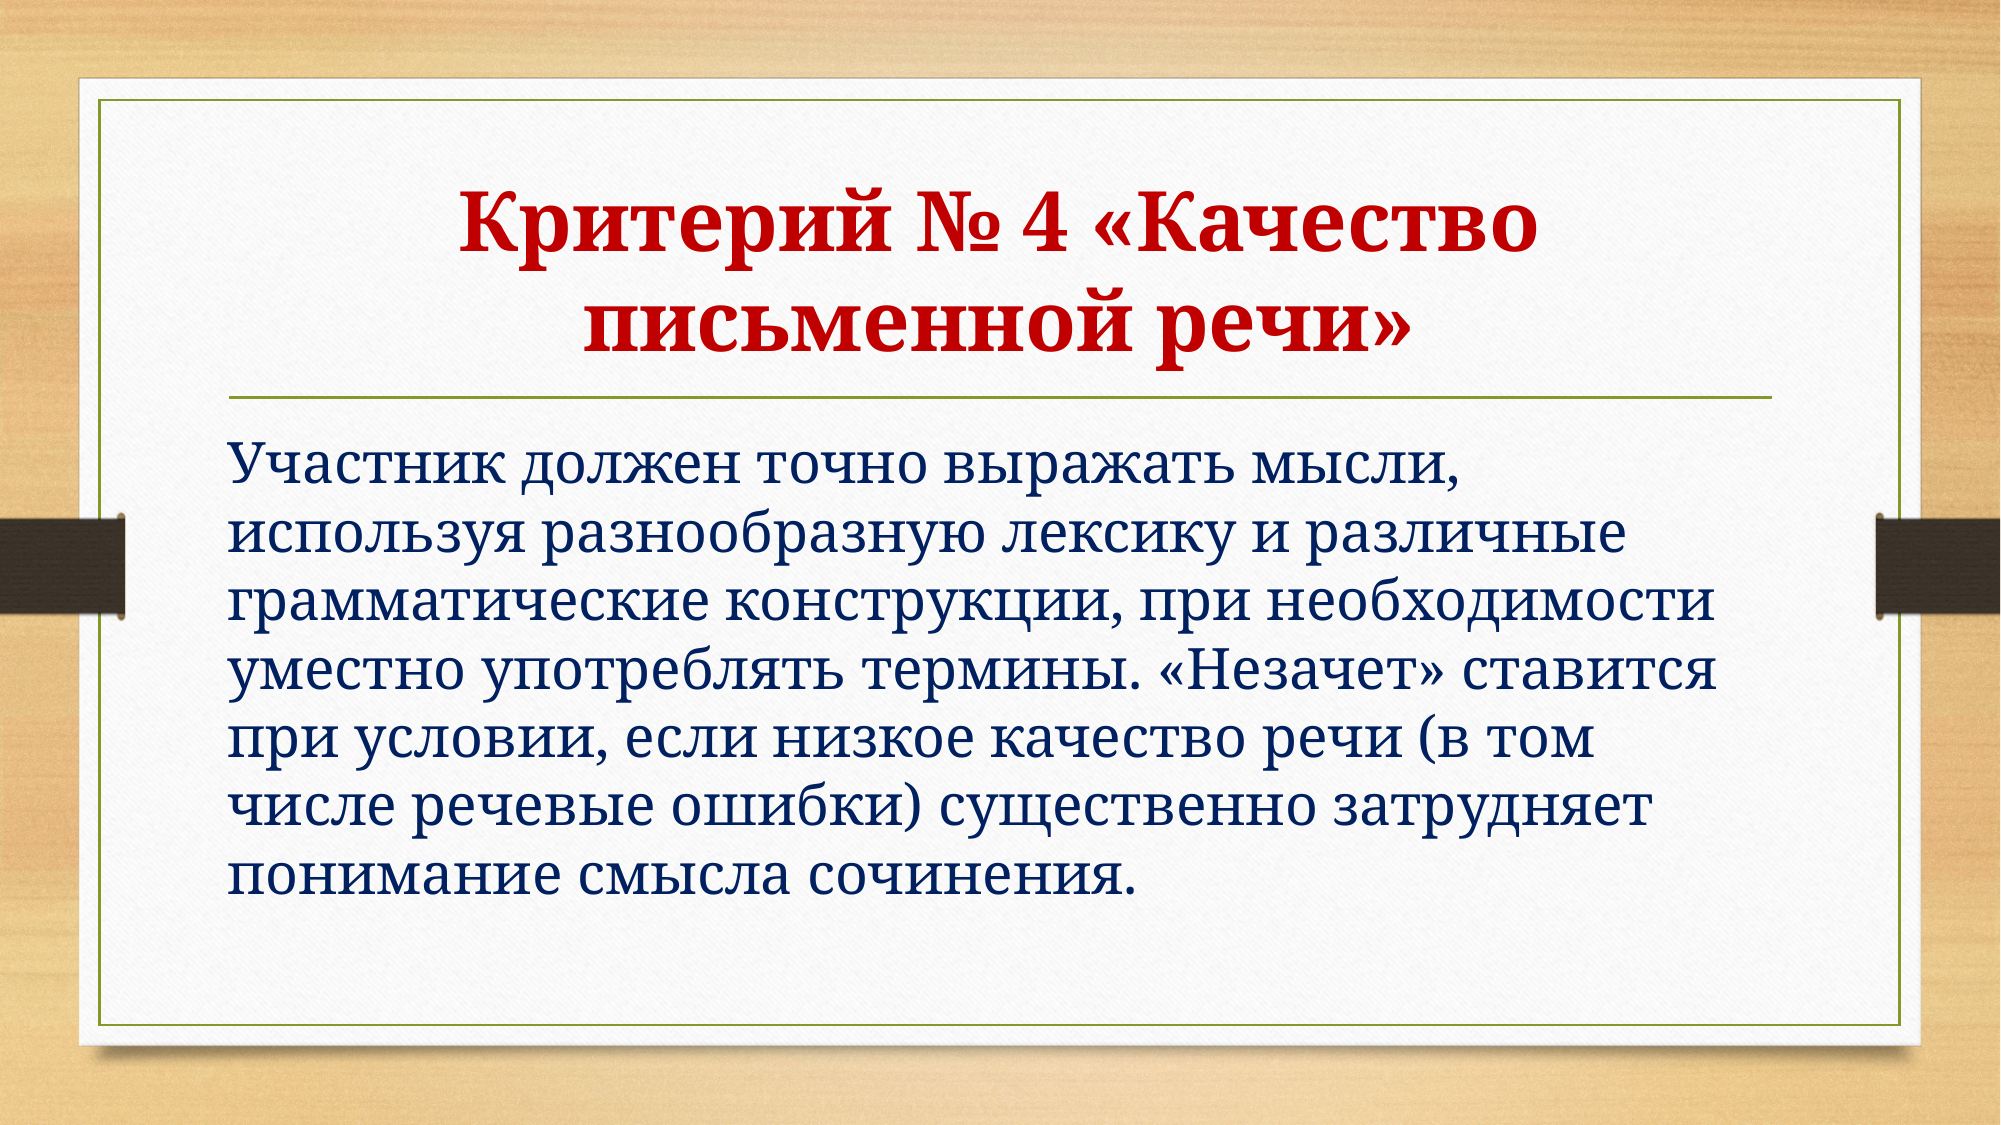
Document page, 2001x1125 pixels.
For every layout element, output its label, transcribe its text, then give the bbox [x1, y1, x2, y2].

list Участник должен точно выражать мысли, используя разнообразную лексику и различные грамматические конструкции, при необходимости уместно употреблять термины. «Незачет» ставится при условии, если низкое качество речи (в том числе речевые ошибки) существенно затрудняет понимание смысла сочинения. [212, 419, 1788, 964]
title Критерий № 4 «Качество письменной речи» [212, 161, 1788, 375]
picture [0, 0, 2001, 1125]
